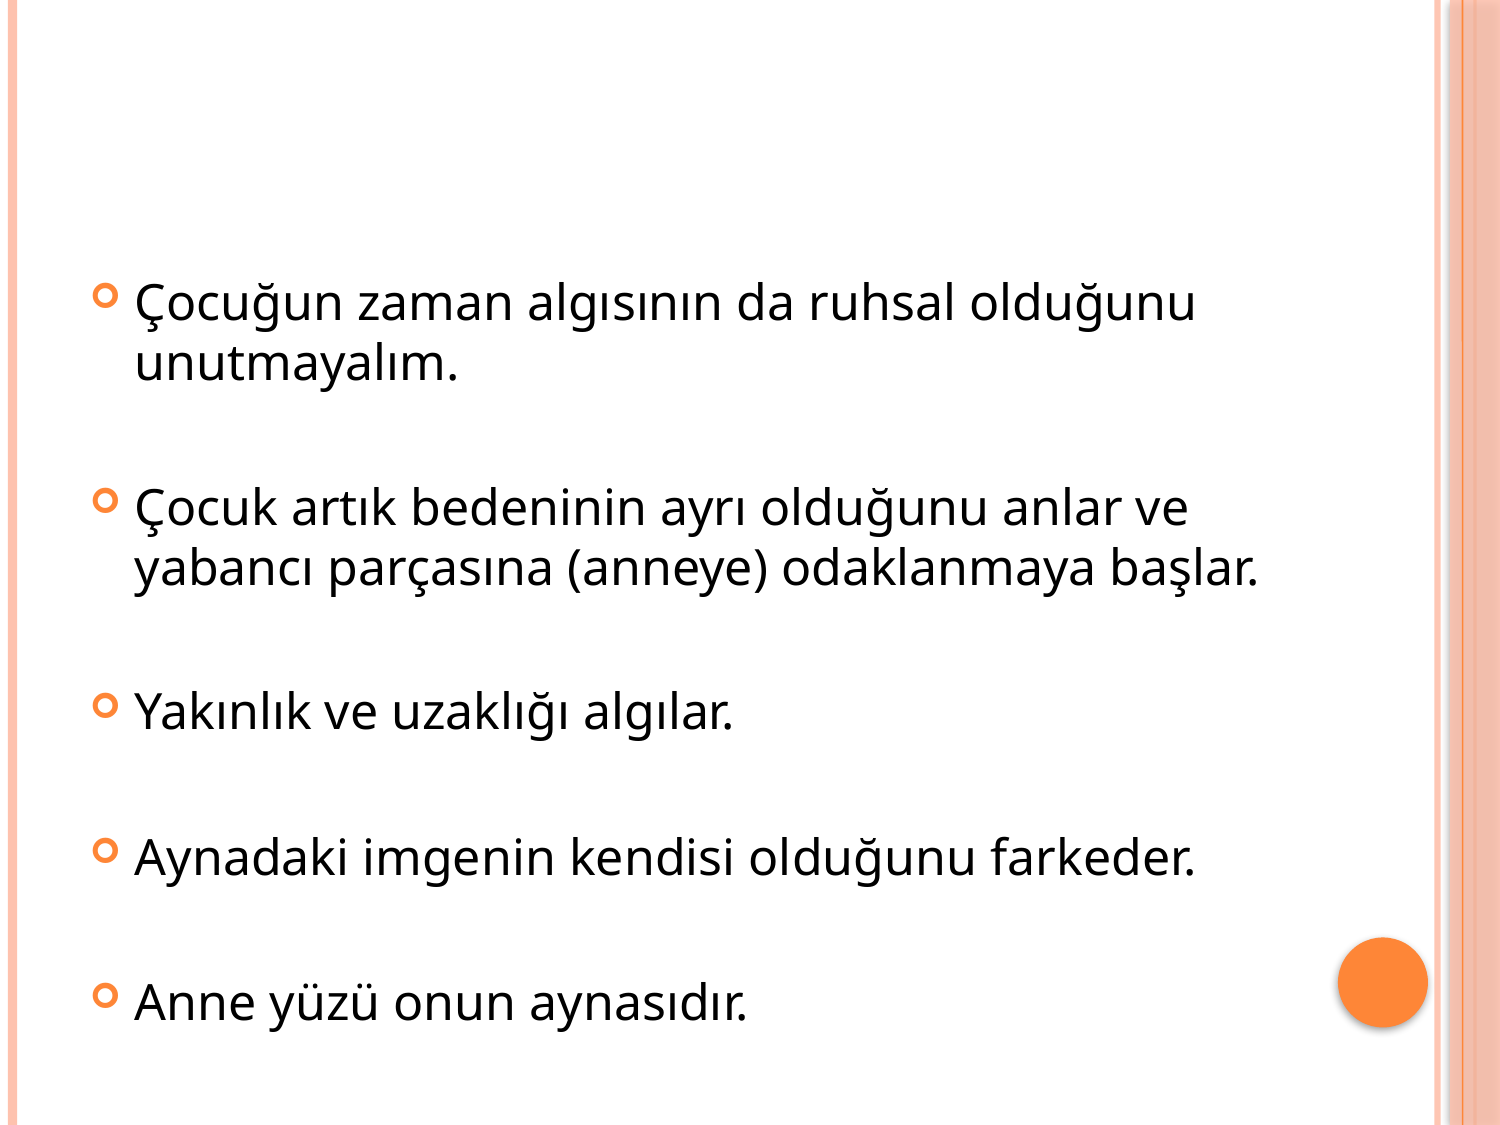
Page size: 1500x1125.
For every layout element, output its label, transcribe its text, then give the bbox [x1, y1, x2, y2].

list Çocuğun zaman algısının da ruhsal olduğunu unutmayalım. Çocuk artık bedeninin ayrı olduğunu anlar ve yabancı parçasına (anneye) odaklanmaya başlar. Yakınlık ve uzaklığı algılar. Aynadaki imgenin kendisi olduğunu farkeder. Anne yüzü onun aynasıdır. [75, 262, 1300, 1062]
